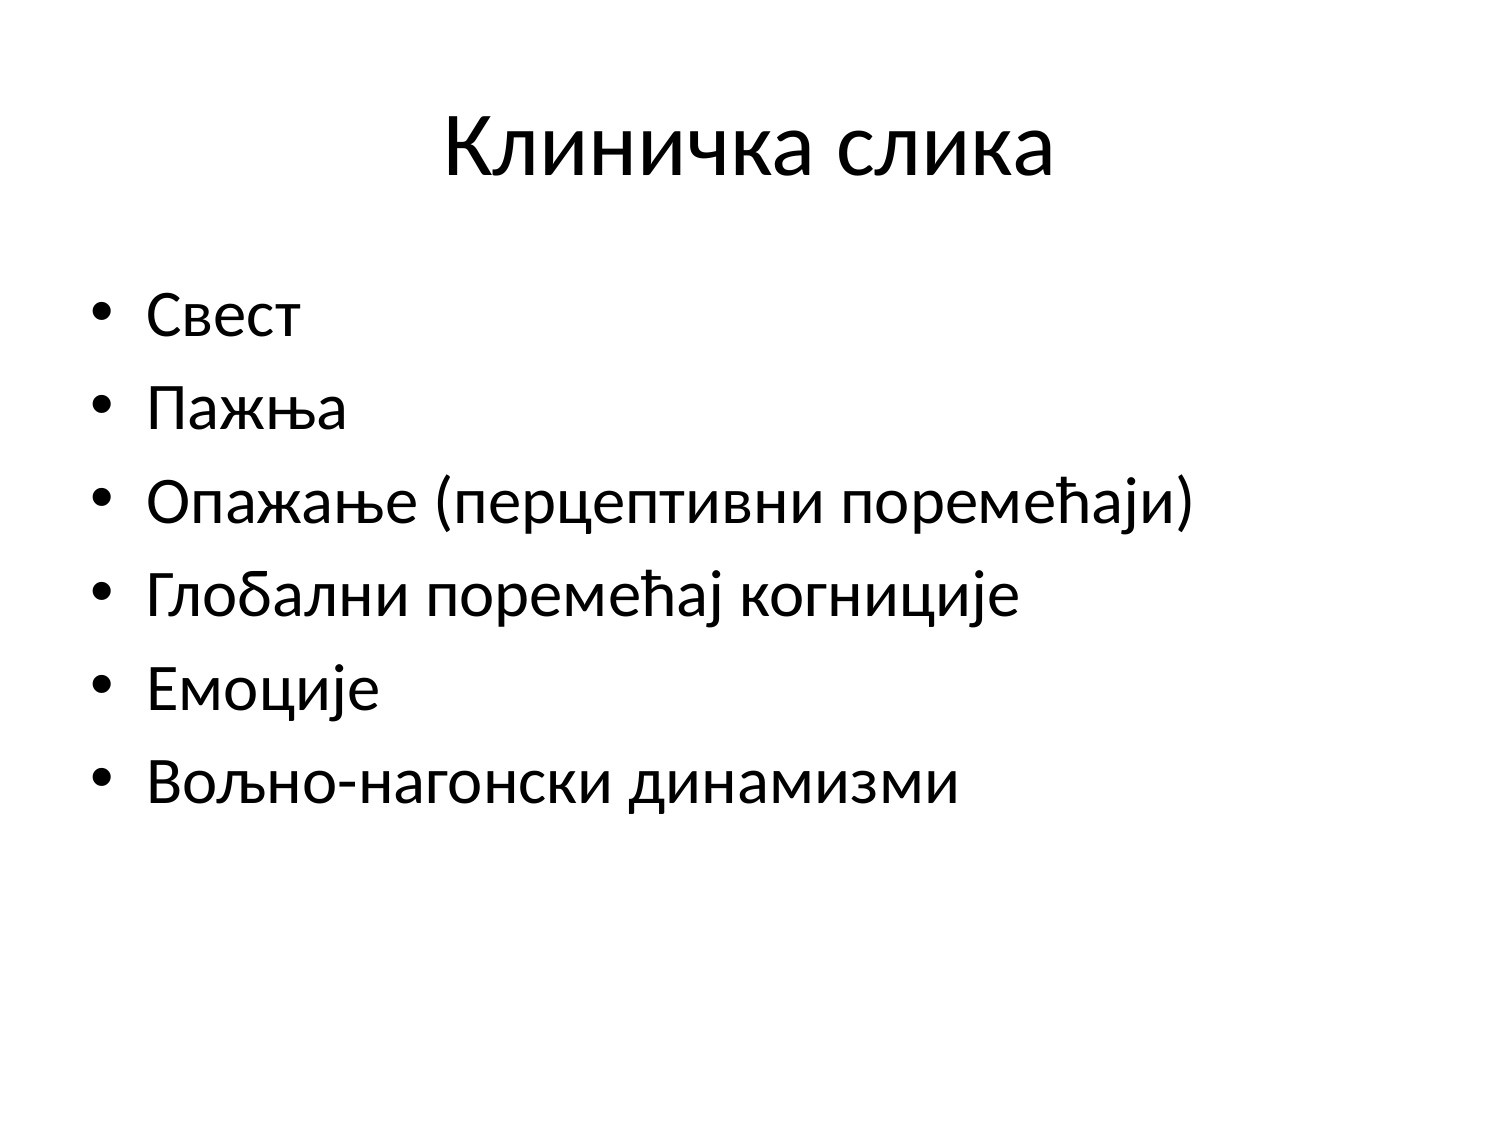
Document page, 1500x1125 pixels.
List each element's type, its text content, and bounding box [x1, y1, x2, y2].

list Свест Пажња Опажање (перцептивни поремећаји) Глобални поремећај когниције Емоције Вољно-нагонски динамизми [75, 262, 1425, 1005]
title Клиничка слика [75, 45, 1425, 233]
